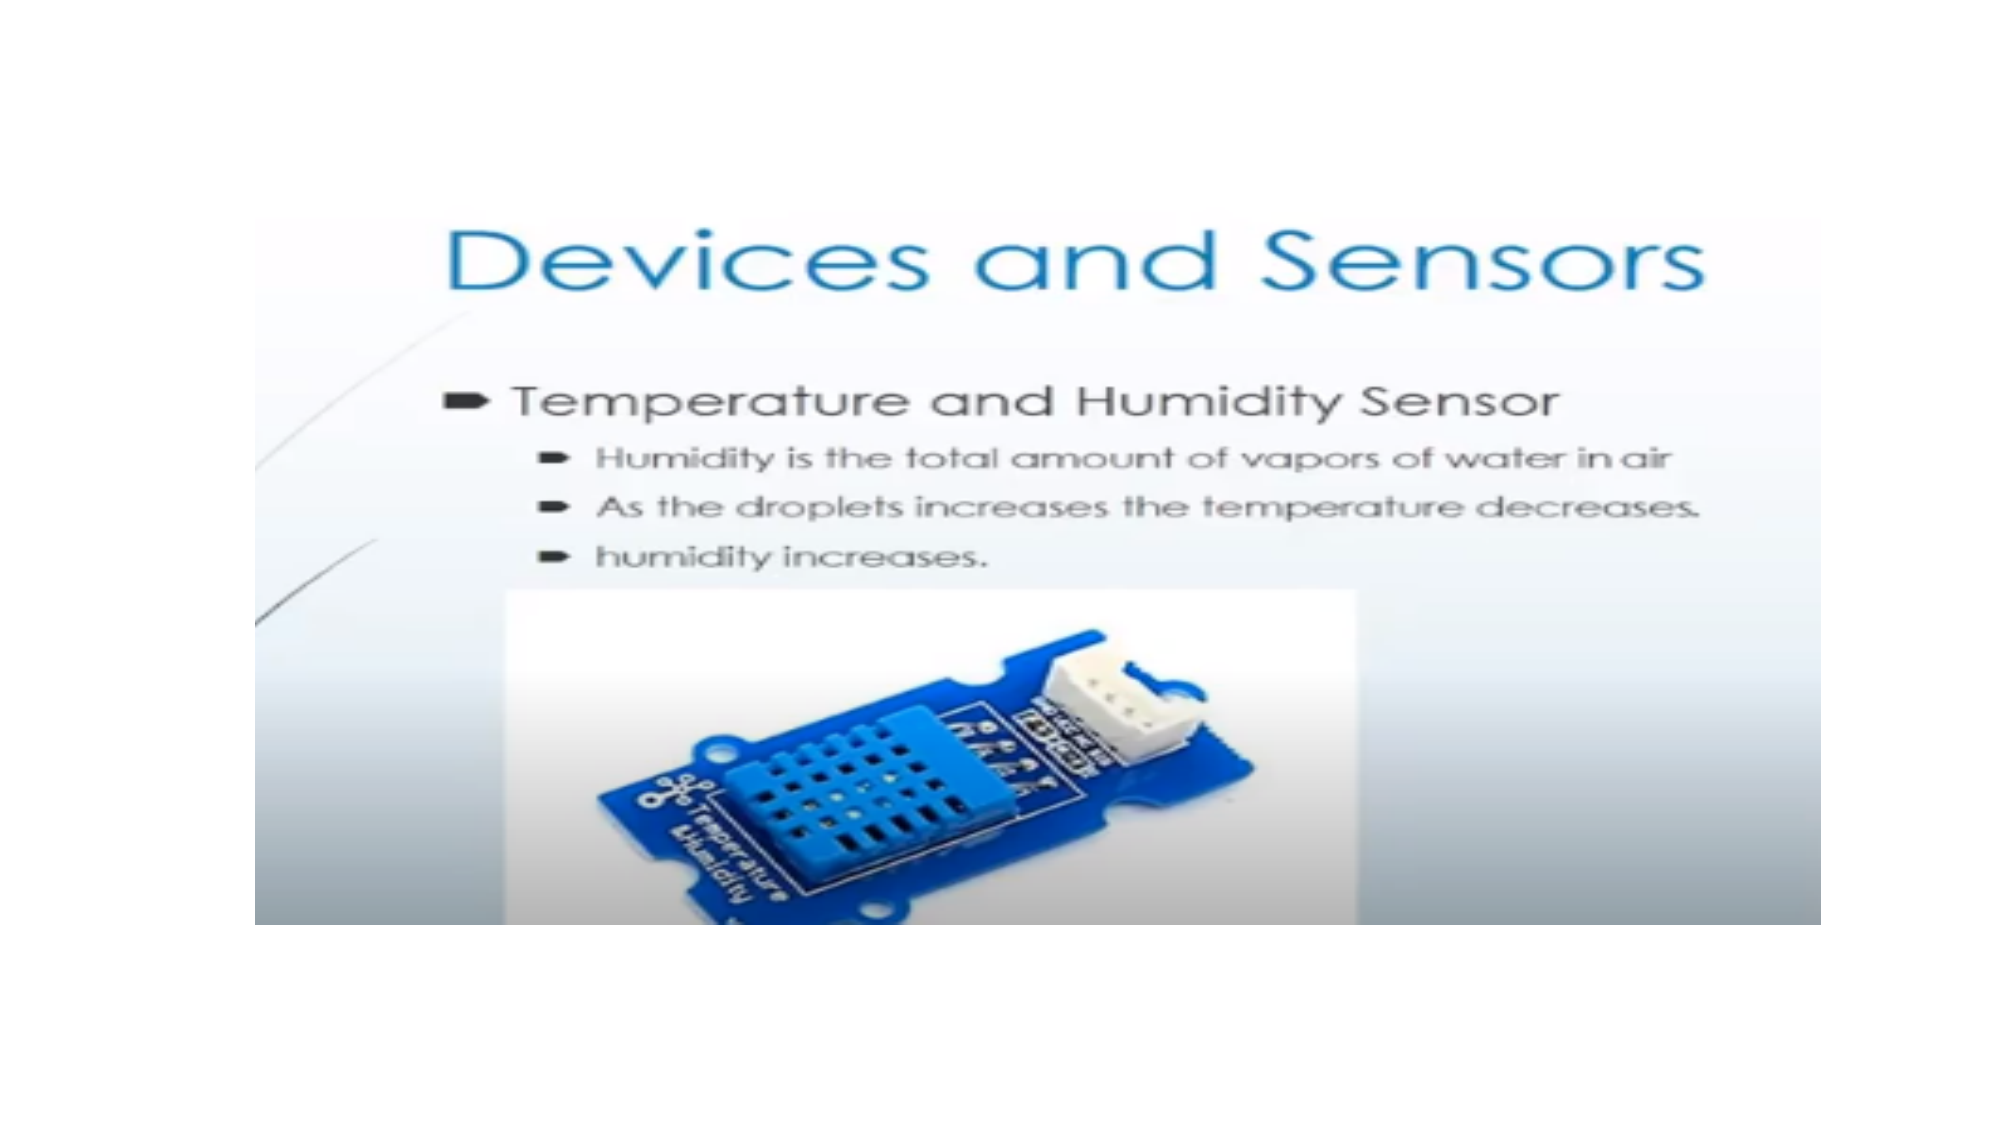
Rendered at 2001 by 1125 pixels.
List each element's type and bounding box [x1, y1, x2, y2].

picture [255, 138, 1821, 925]
